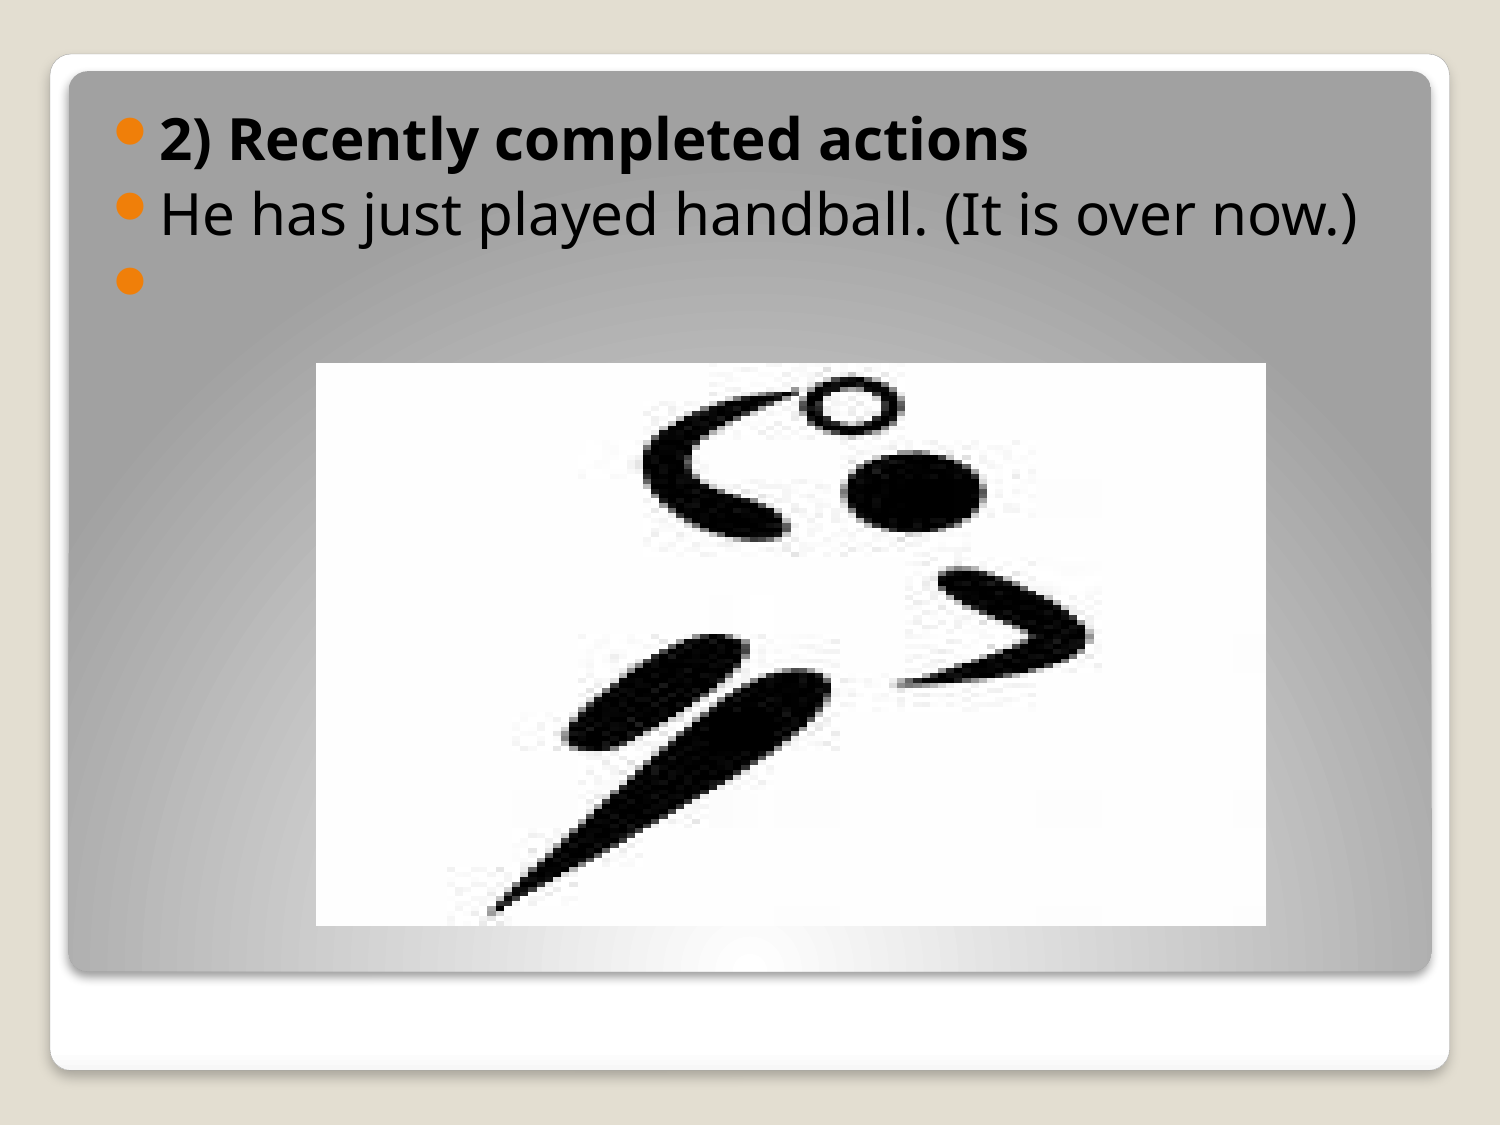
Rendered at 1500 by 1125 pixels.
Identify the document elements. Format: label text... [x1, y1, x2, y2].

picture [316, 363, 1266, 927]
list 2) Recently completed actions He has just played handball. (It is over now.) [82, 86, 1425, 774]
